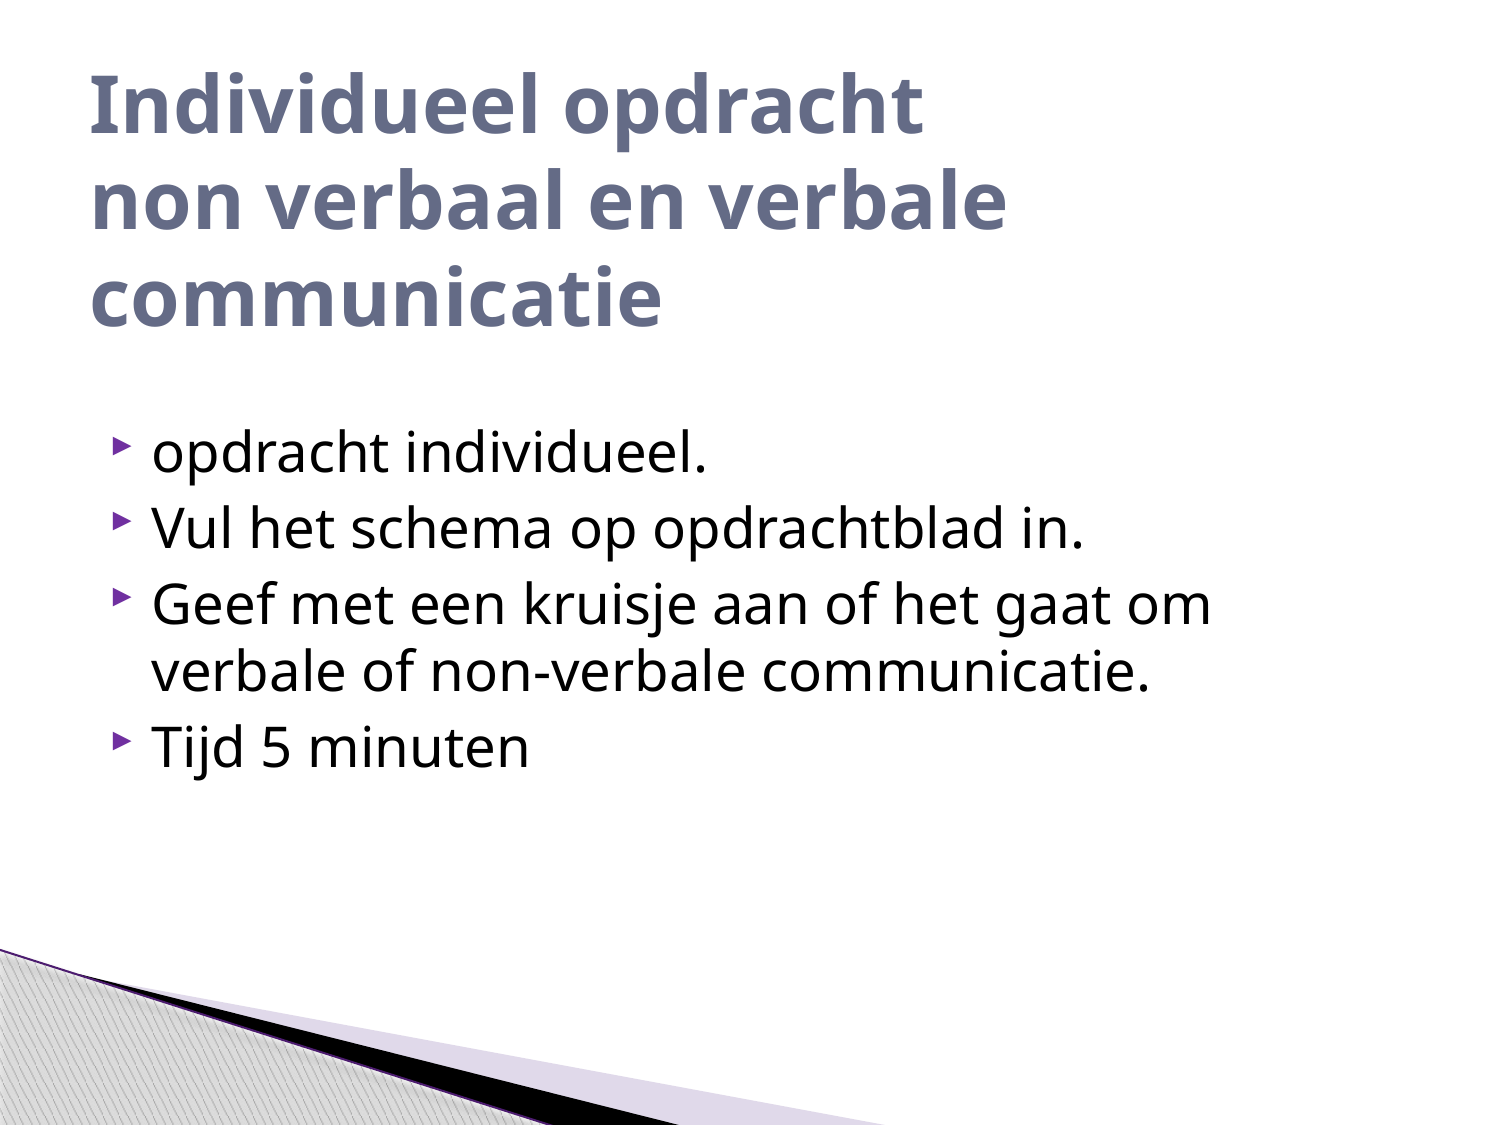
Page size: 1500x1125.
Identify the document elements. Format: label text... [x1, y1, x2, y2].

title Individueel opdracht non verbaal en verbale communicatie [75, 45, 1425, 350]
list opdracht individueel. Vul het schema op opdrachtblad in. Geef met een kruisje aan of het gaat om verbale of non-verbale communicatie. Tijd 5 minuten [76, 408, 1427, 1012]
